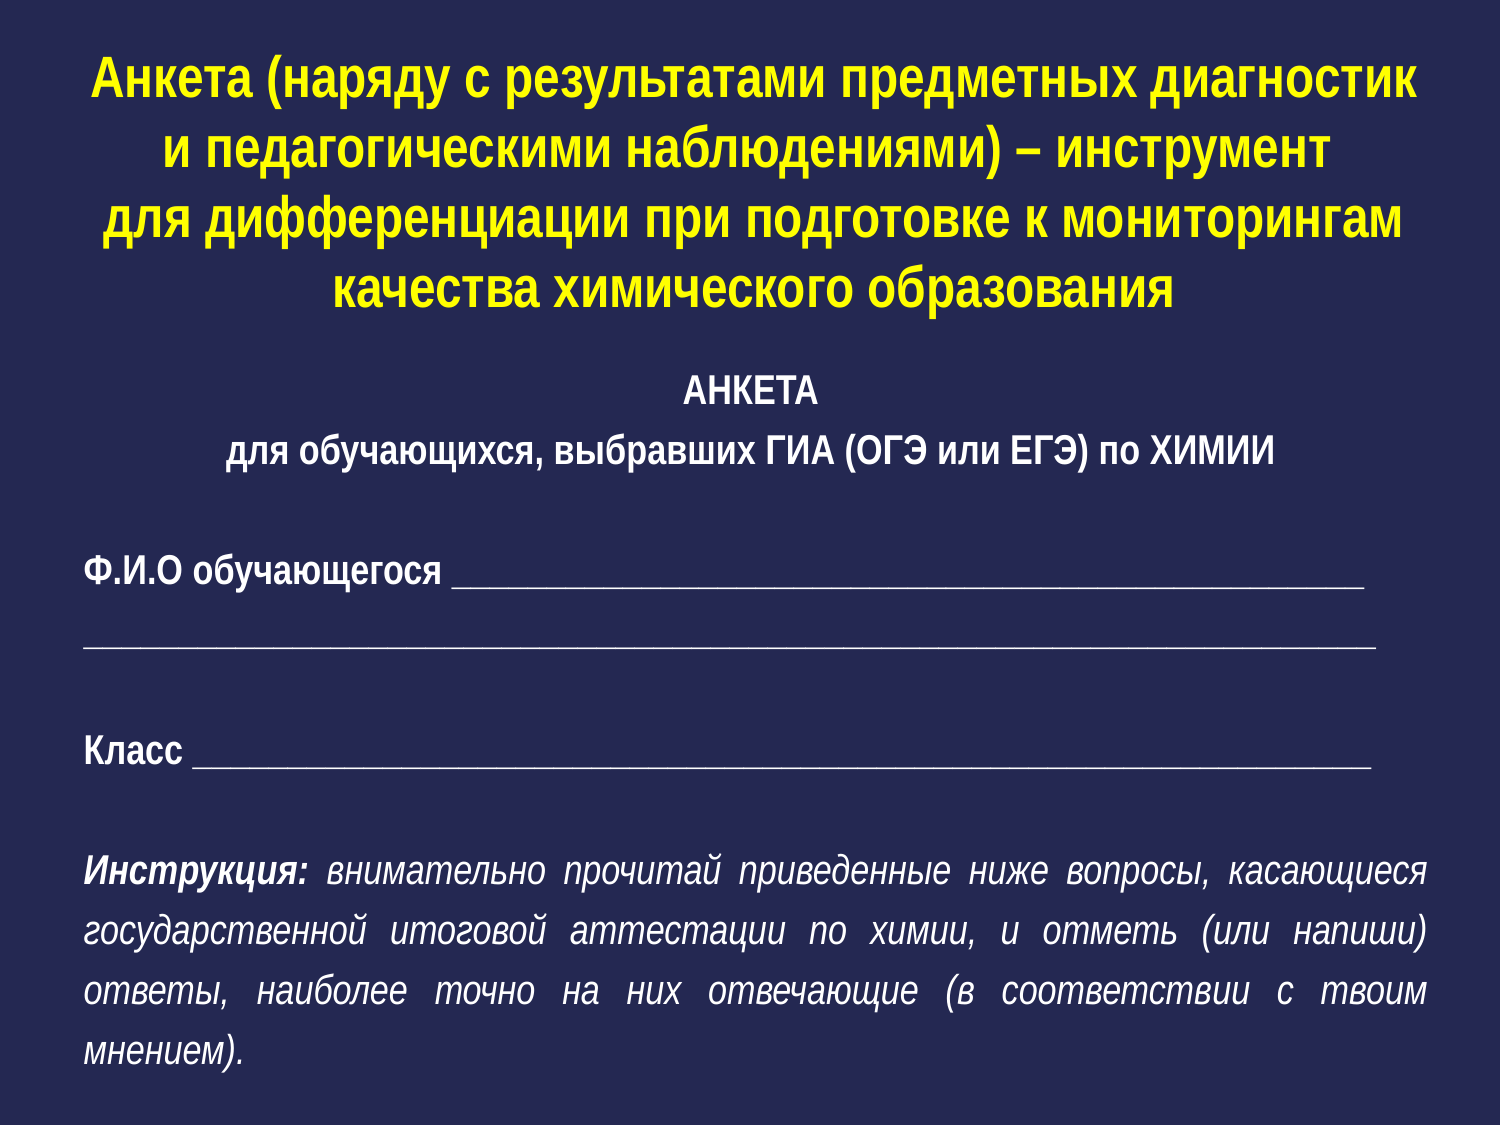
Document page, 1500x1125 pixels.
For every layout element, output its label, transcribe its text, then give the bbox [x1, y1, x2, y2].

text_box АНКЕТА для обучающихся, выбравших ГИА (ОГЭ или ЕГЭ) по ХИМИИ Ф.И.О обучающегося ________________________________________________ ____________________________________________________________________ Класс ______________________________________________________________ Инструкция: внимательно прочитай приведенные ниже вопросы, касающиеся государственной итоговой аттестации по химии, и отметь (или напиши) ответы, наиболее точно на них отвечающие (в соответствии с твоим мнением). [62, 345, 1443, 1081]
text_box Анкета (наряду с результатами предметных диагностик и педагогическими наблюдениями) – инструмент для дифференциации при подготовке к мониторингам качества химического образования [64, 31, 1444, 327]
